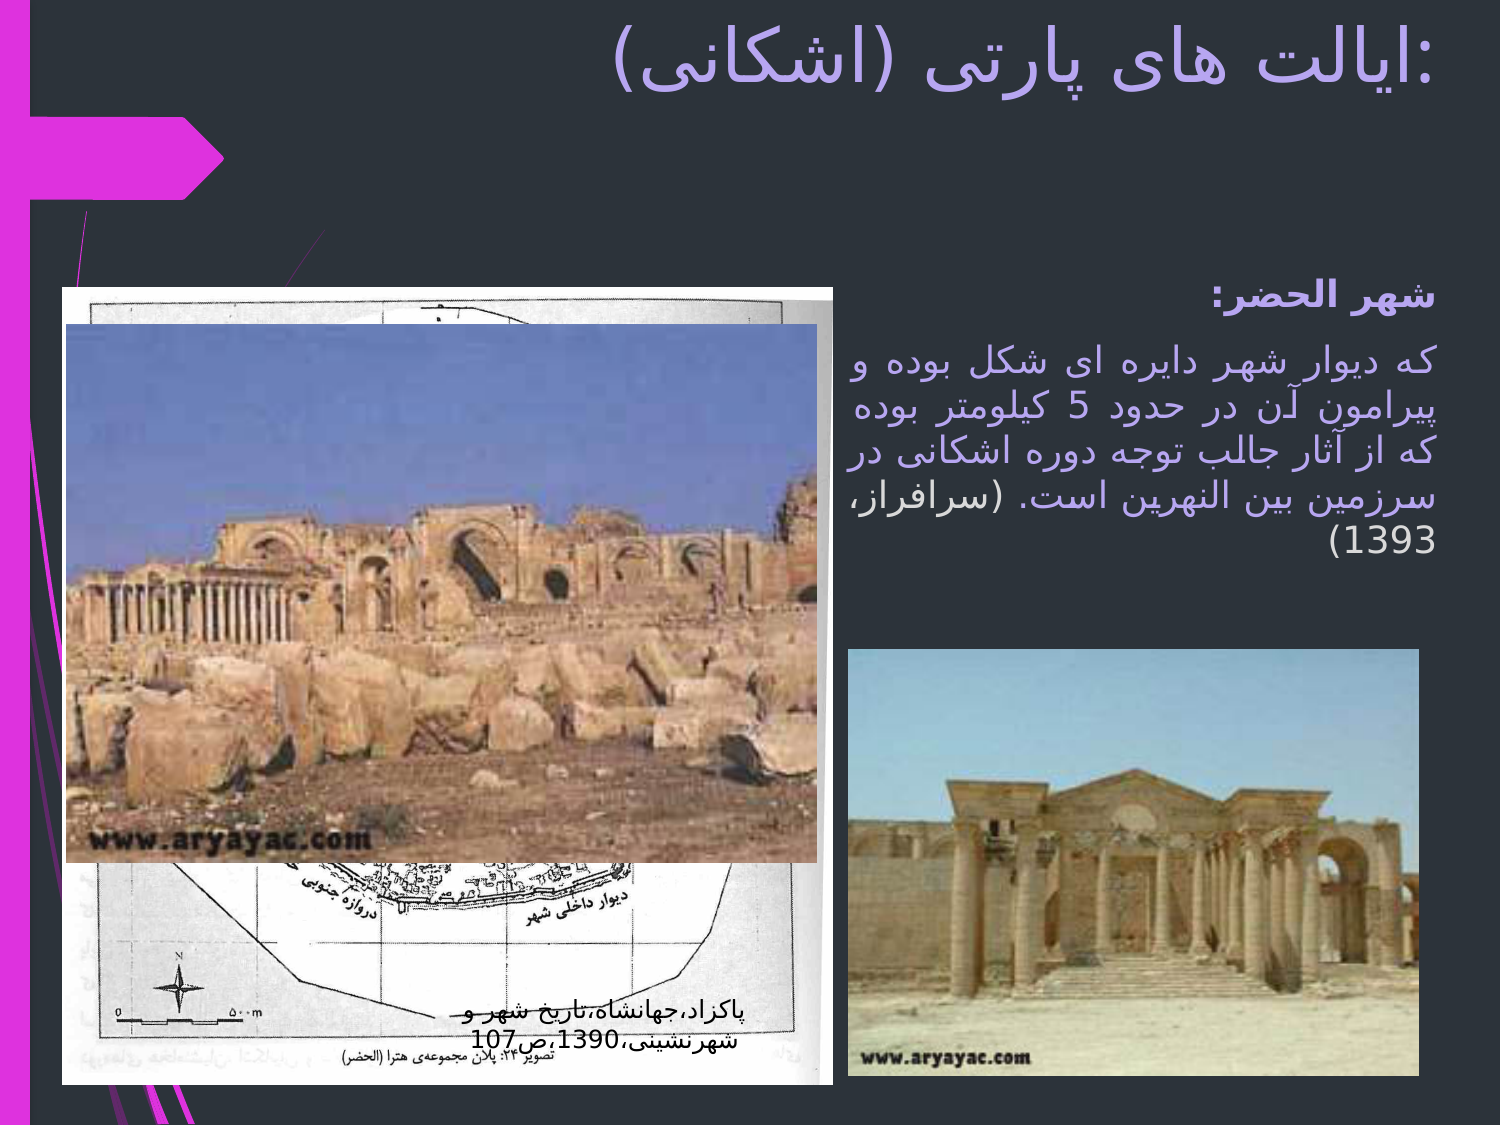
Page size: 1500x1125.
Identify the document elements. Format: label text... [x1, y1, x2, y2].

list شهر الحضر: که دیوار شهر دایره ای شکل بوده و پیرامون آن در حدود 5 کیلومتر بوده که از آثار جالب توجه دوره اشکانی در سرزمین بین النهرین است. (سرافراز، 1393) [832, 262, 1471, 638]
picture [848, 648, 1420, 1076]
picture [62, 287, 833, 1086]
title ایالت های پارتی (اشکانی): [309, 0, 1450, 188]
